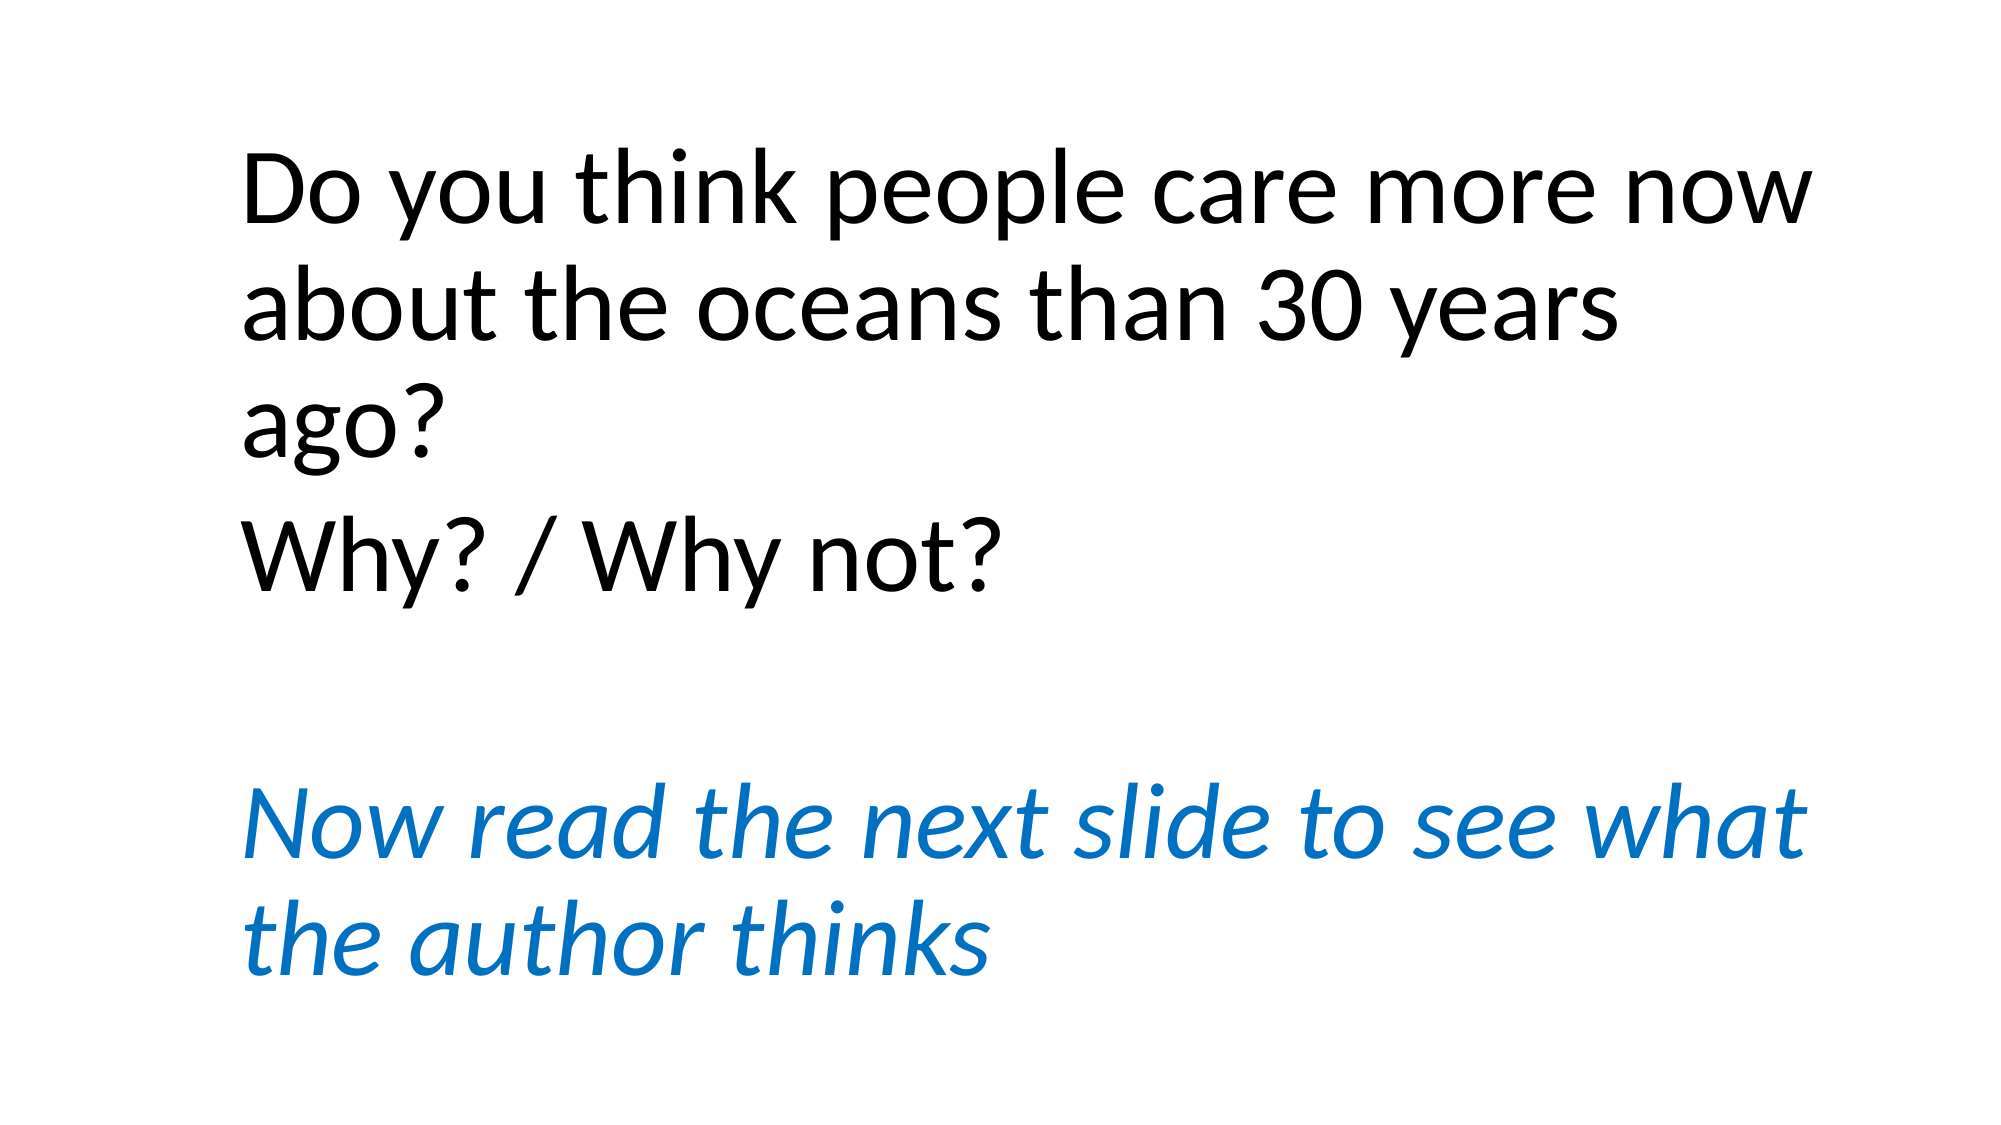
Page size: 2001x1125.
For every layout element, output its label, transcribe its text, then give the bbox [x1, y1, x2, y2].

list Do you think people care more now about the oceans than 30 years ago? Why? / Why not? Now read the next slide to see what the author thinks [225, 121, 1840, 1011]
